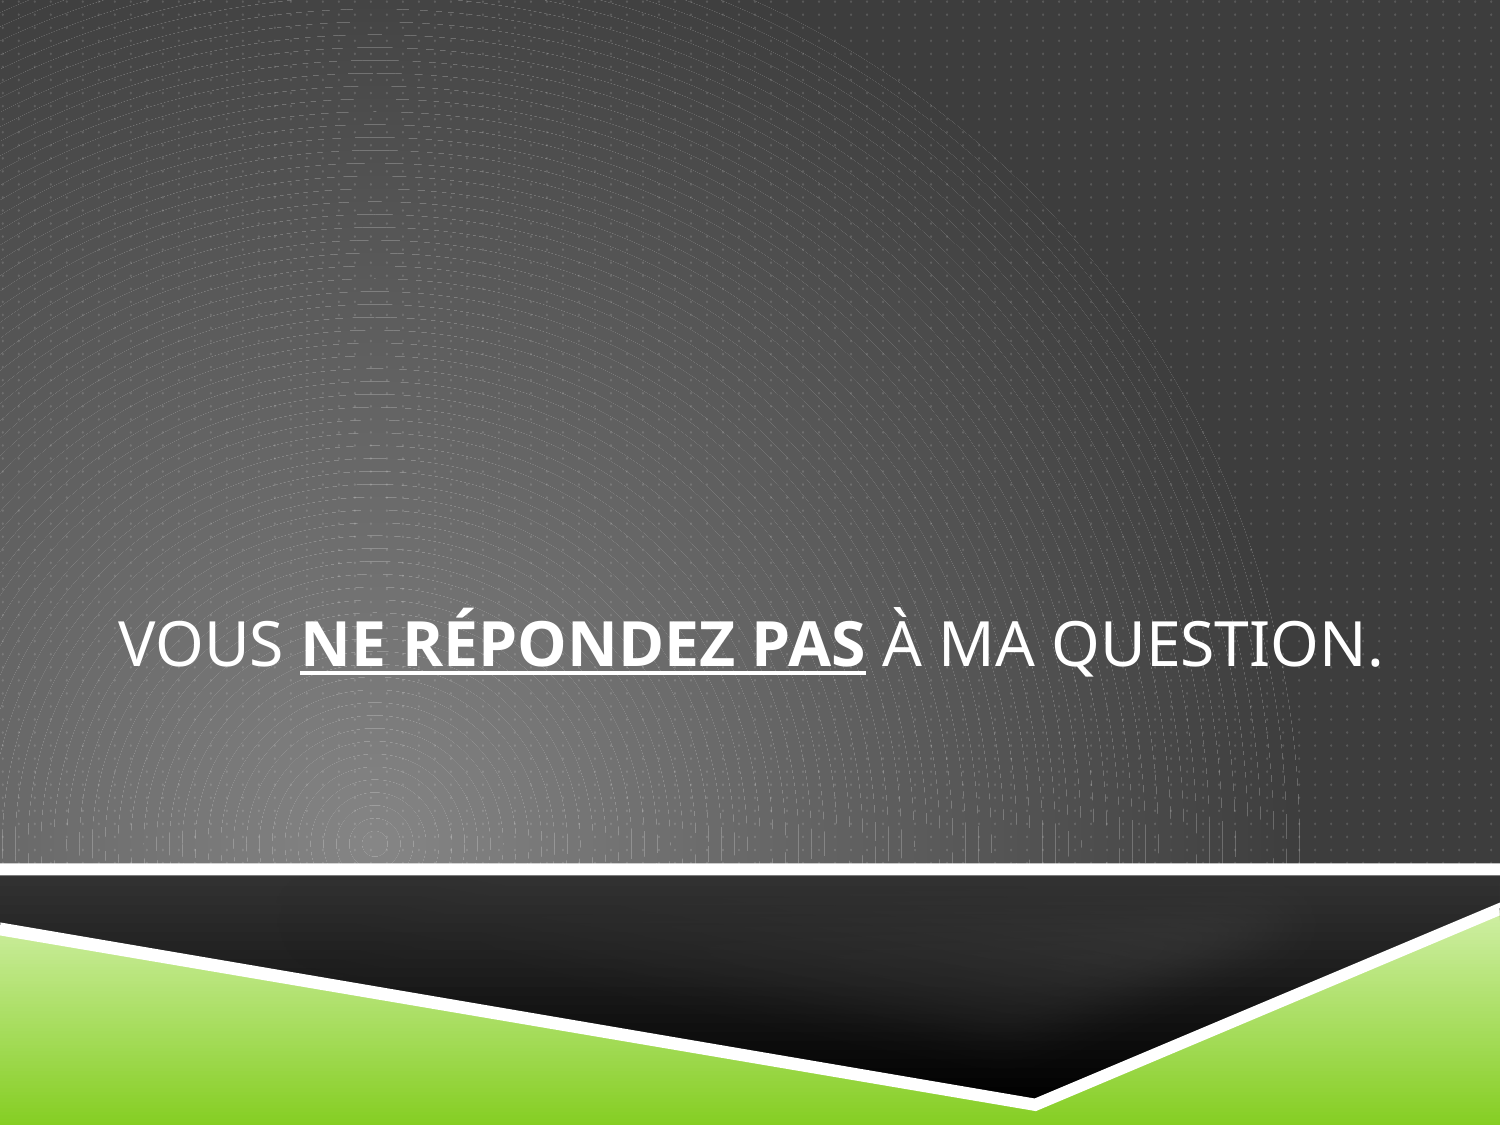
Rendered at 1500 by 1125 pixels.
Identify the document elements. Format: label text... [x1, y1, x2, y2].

title Vous ne répondez pas à ma question. [118, 596, 1394, 820]
